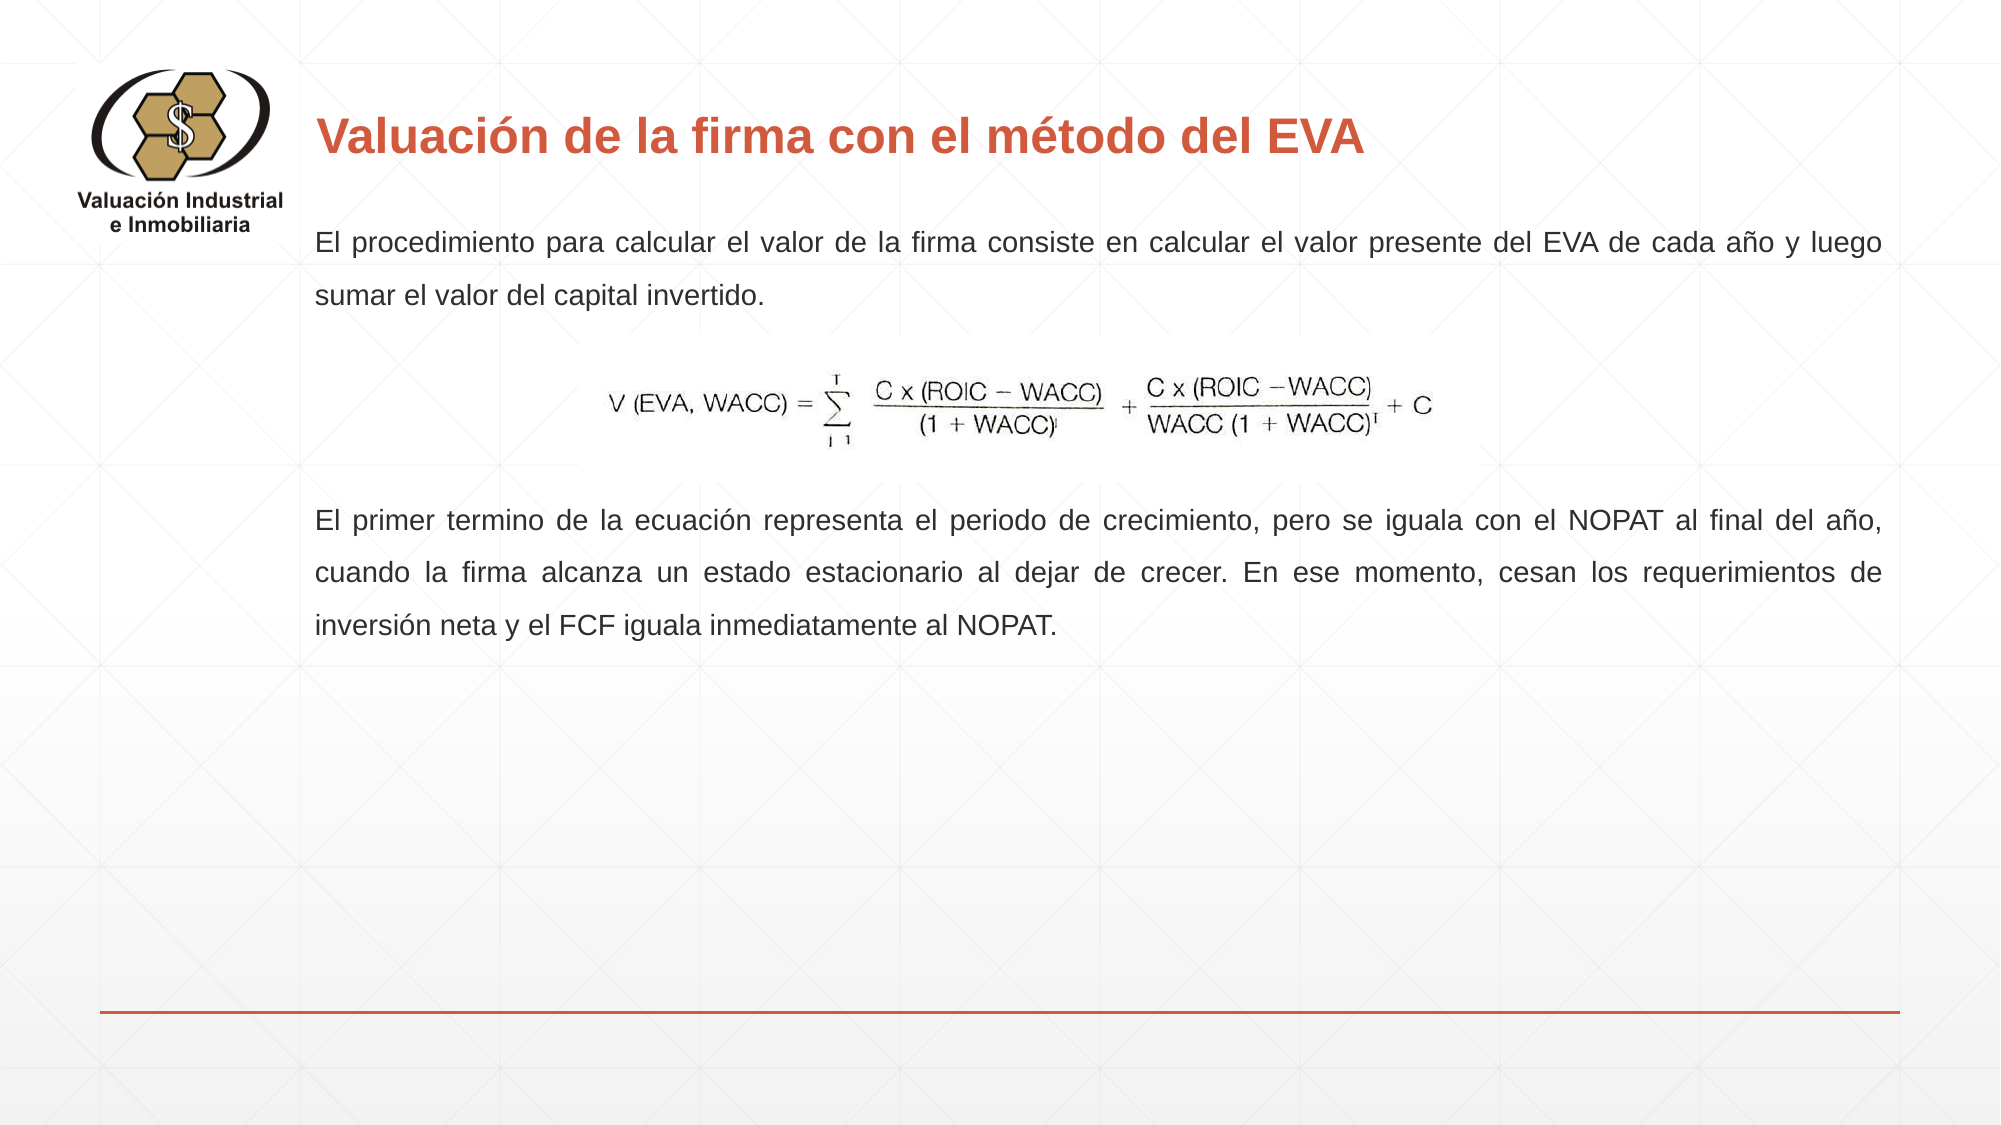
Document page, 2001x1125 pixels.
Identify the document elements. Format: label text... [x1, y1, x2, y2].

picture [74, 63, 300, 243]
title Valuación de la firma con el método del EVA [301, 82, 1788, 172]
picture [578, 335, 1481, 483]
text_box El procedimiento para calcular el valor de la firma consiste en calcular el valor presente del EVA de cada año y luego sumar el valor del capital invertido. El primer termino de la ecuación representa el periodo de crecimiento, pero se iguala con el NOPAT al final del año, cuando la firma alcanza un estado estacionario al dejar de crecer. En ese momento, cesan los requerimientos de inversión neta y el FCF iguala inmediatamente al NOPAT. [300, 198, 1900, 649]
